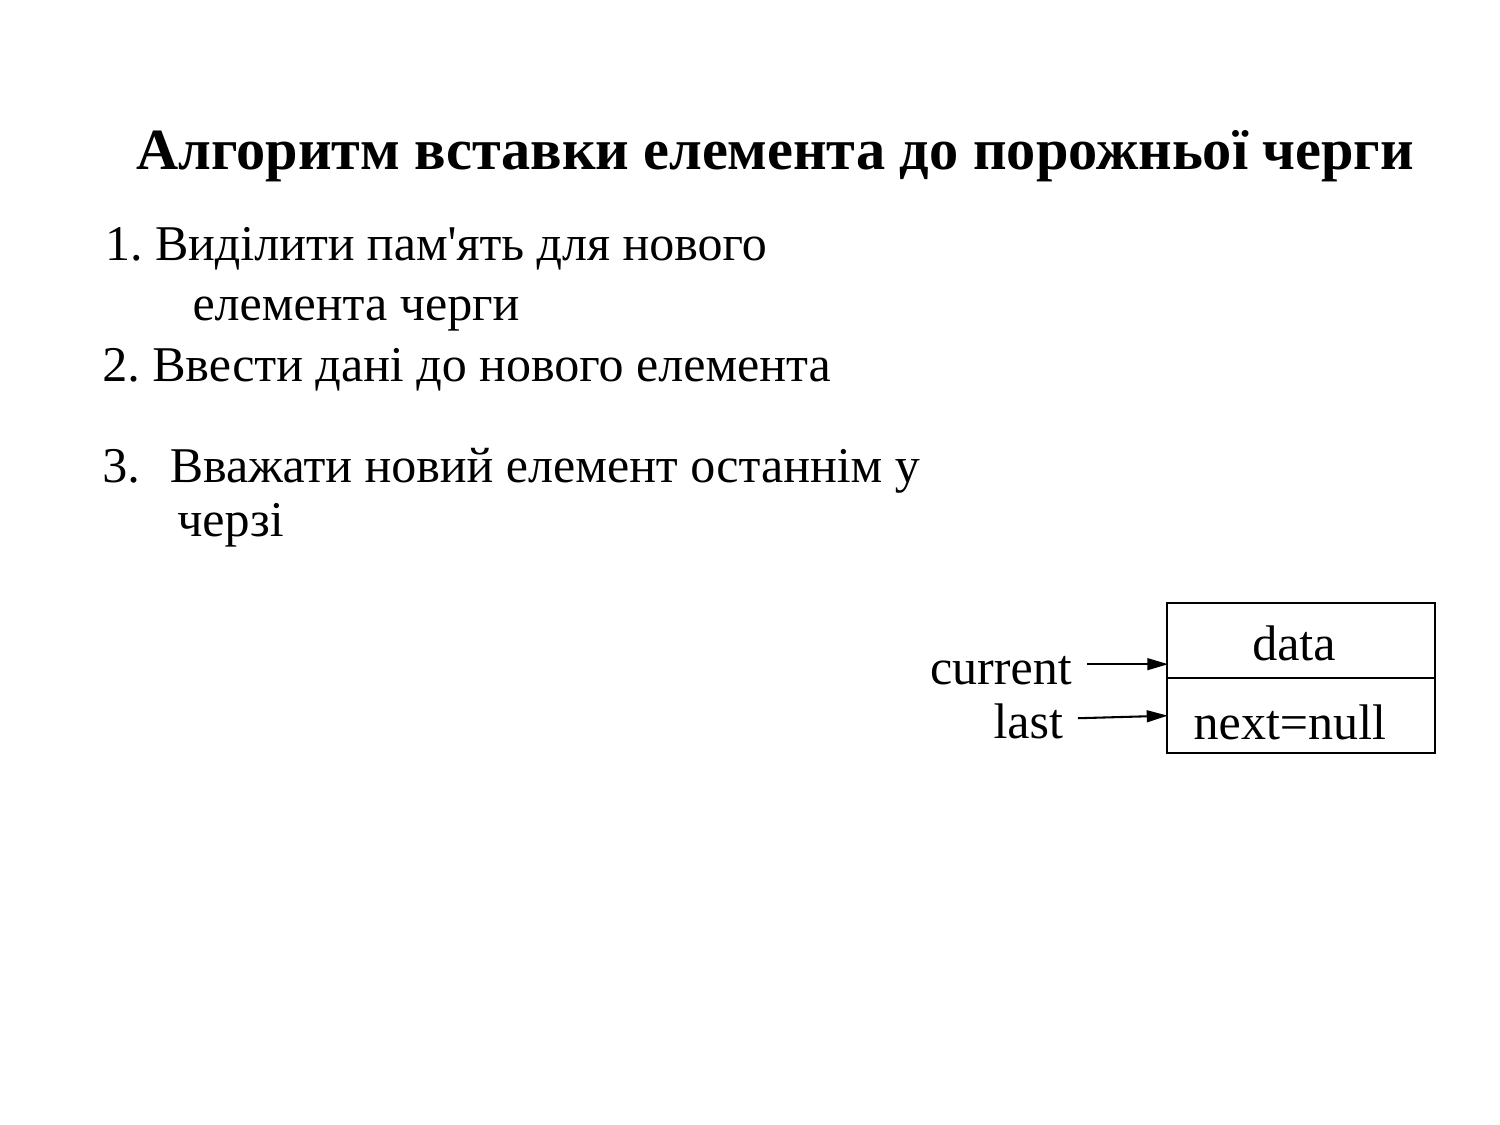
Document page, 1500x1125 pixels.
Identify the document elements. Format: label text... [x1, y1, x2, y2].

list 1. Виділити пам'ять для нового елемента черги [0, 202, 928, 353]
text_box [915, 626, 1169, 702]
title Алгоритм вставки елемента до порожньої черги [112, 89, 1439, 203]
text_box 2. Ввести дані до нового елемента [12, 331, 916, 401]
text_box 3. Вважати новий елемент останнім у черзі [12, 431, 939, 555]
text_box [977, 710, 1168, 757]
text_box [1167, 603, 1436, 758]
